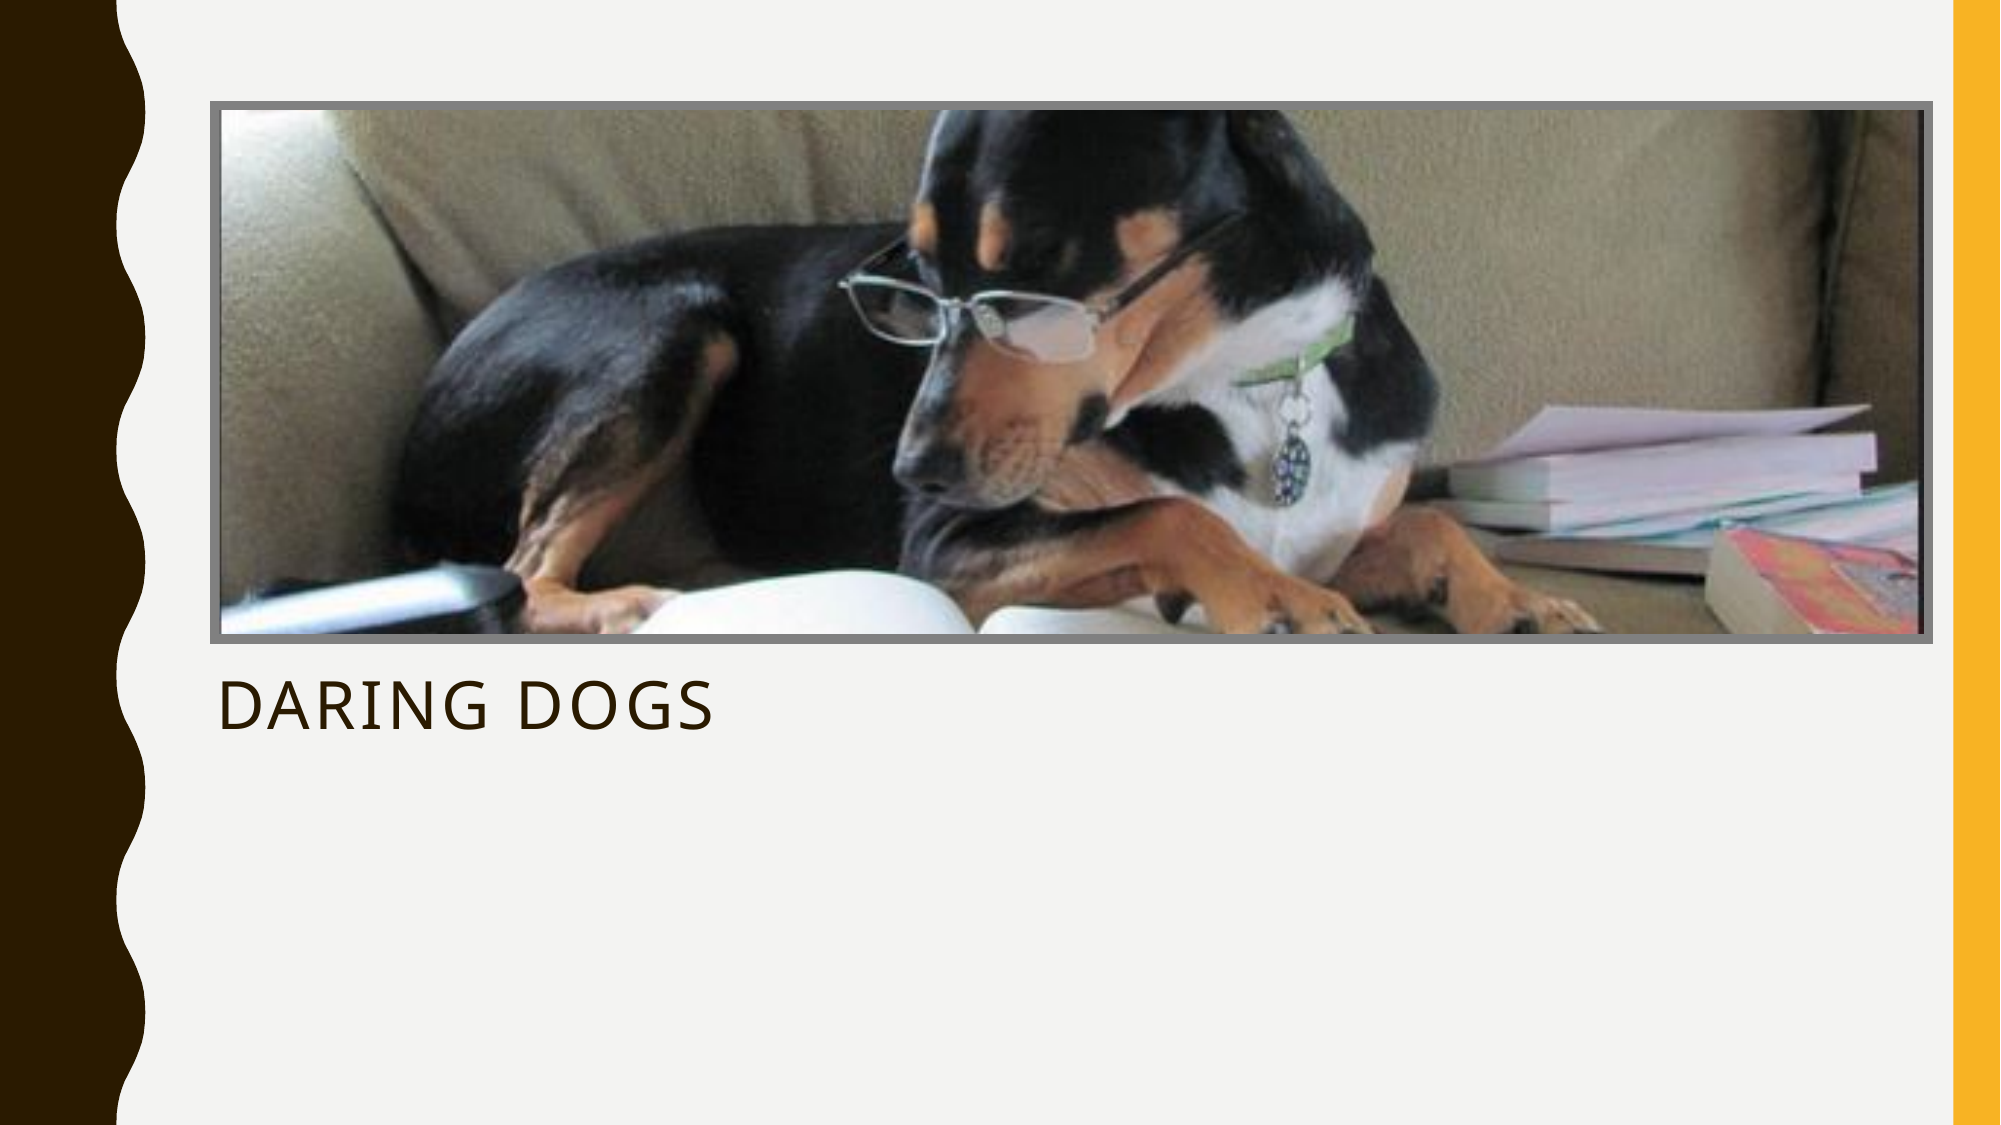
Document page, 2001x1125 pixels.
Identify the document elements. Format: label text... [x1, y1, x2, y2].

picture [219, 110, 1925, 635]
title Daring Dogs [201, 655, 1907, 753]
